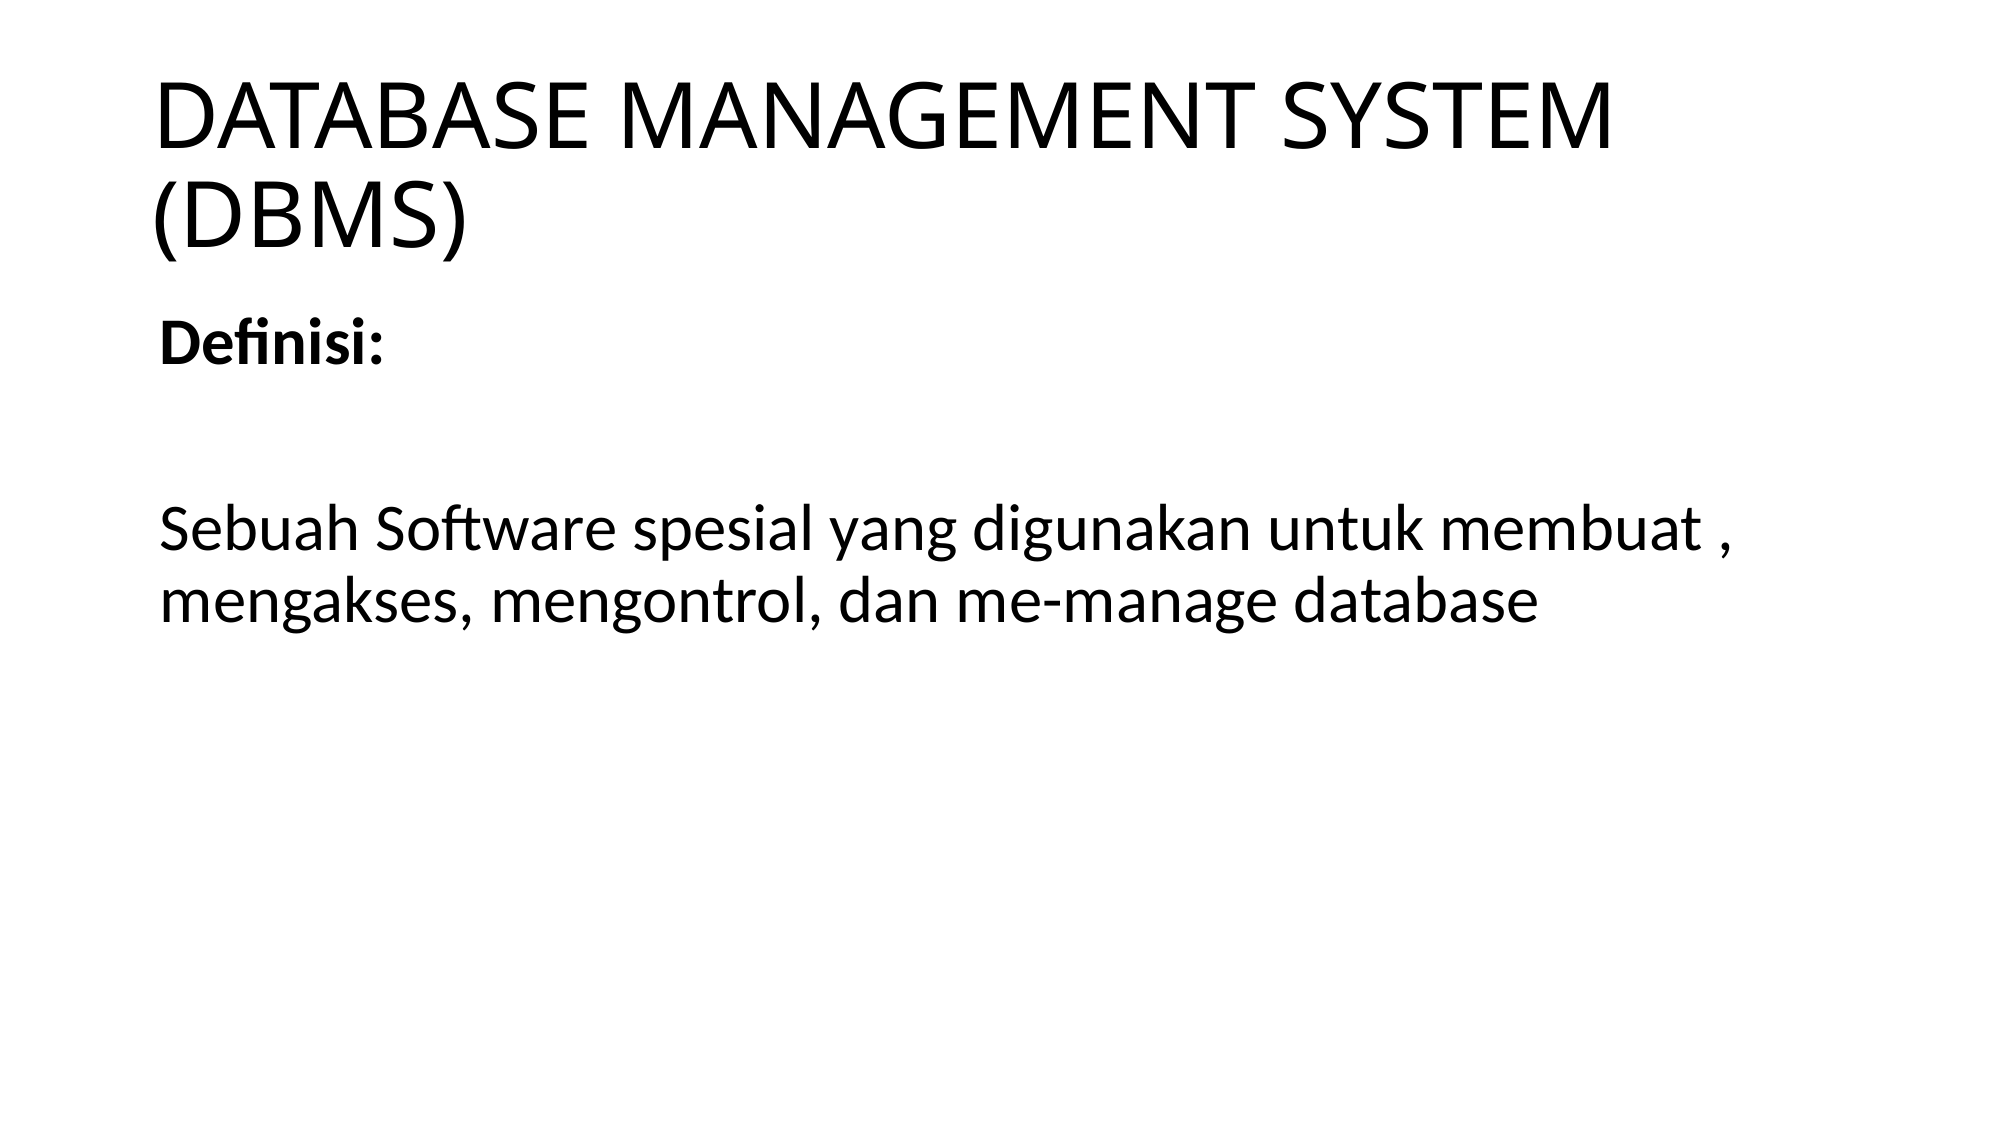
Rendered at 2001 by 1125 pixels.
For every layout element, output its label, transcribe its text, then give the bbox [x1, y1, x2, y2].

list Definisi: Sebuah Software spesial yang digunakan untuk membuat , mengakses, mengontrol, dan me-manage database [137, 299, 1863, 1014]
title DATABASE MANAGEMENT SYSTEM (DBMS) [137, 59, 1863, 278]
